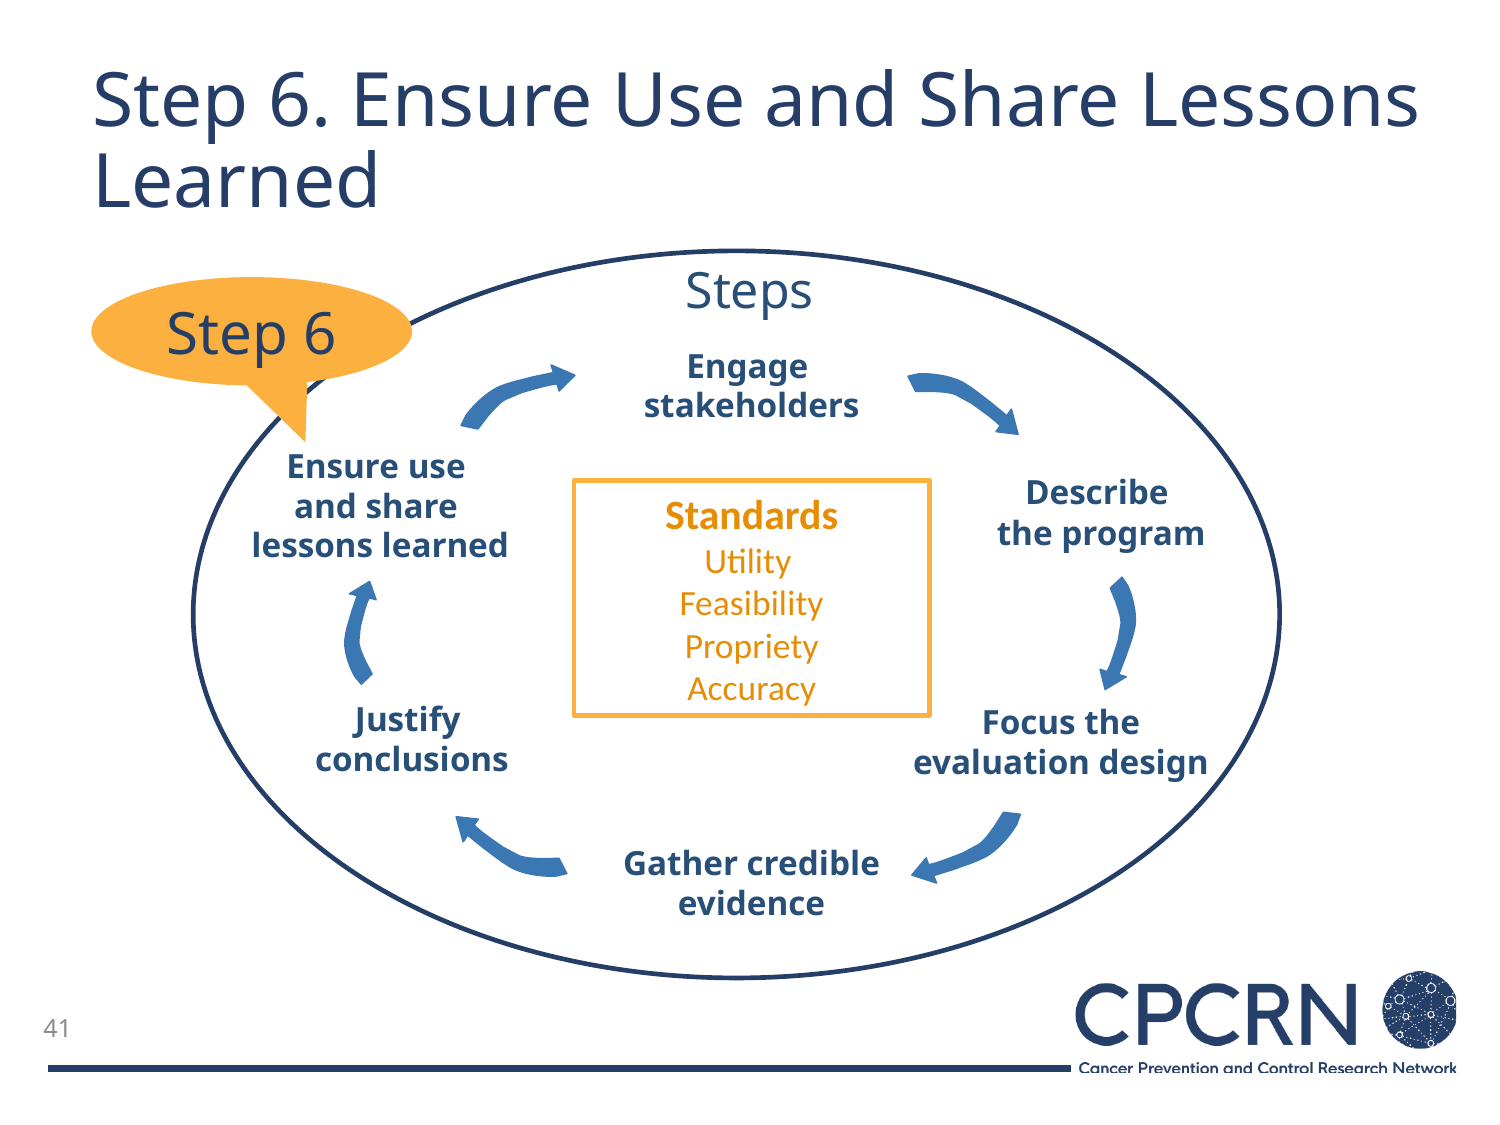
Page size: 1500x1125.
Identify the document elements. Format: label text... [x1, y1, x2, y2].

text_box [344, 581, 377, 685]
text_box Focus the evaluation design [877, 693, 1245, 789]
text_box [461, 364, 575, 429]
slide_number 41 [28, 999, 379, 1060]
text_box Steps [579, 250, 921, 326]
title Step 6. Ensure Use and Share Lessons Learned [77, 44, 1465, 242]
text_box Standards Utility Feasibility Propriety Accuracy [574, 480, 930, 716]
text_box [456, 816, 567, 877]
text_box Gather credible evidence [581, 834, 922, 930]
text_box [1100, 577, 1136, 690]
text_box Engage stakeholders [581, 337, 922, 432]
text_box [911, 812, 1021, 884]
text_box Describe the program [981, 464, 1222, 559]
text_box Step 6 [90, 276, 414, 445]
text_box Justify conclusions [291, 690, 533, 786]
text_box [908, 373, 1019, 435]
text_box Ensure use and share lessons learned [210, 437, 551, 572]
text_box [193, 266, 1280, 978]
